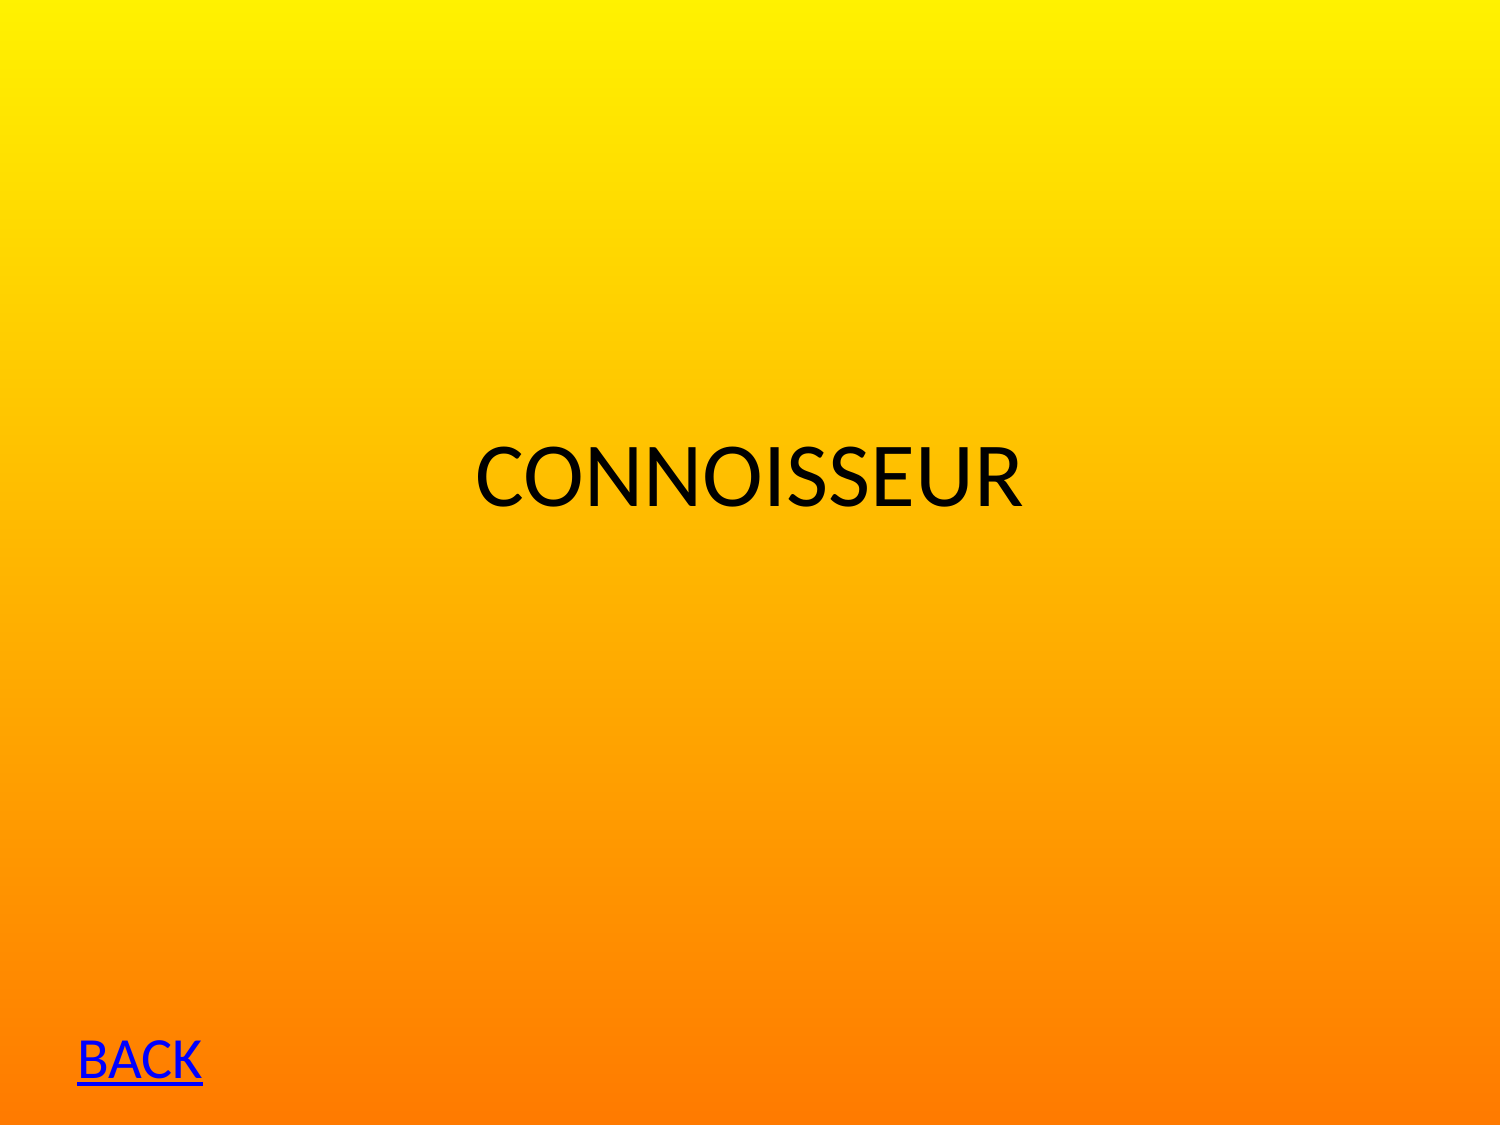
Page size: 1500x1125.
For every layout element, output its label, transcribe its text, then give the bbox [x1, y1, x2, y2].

title CONNOISSEUR [112, 349, 1388, 591]
text_box BACK [62, 1012, 275, 1098]
